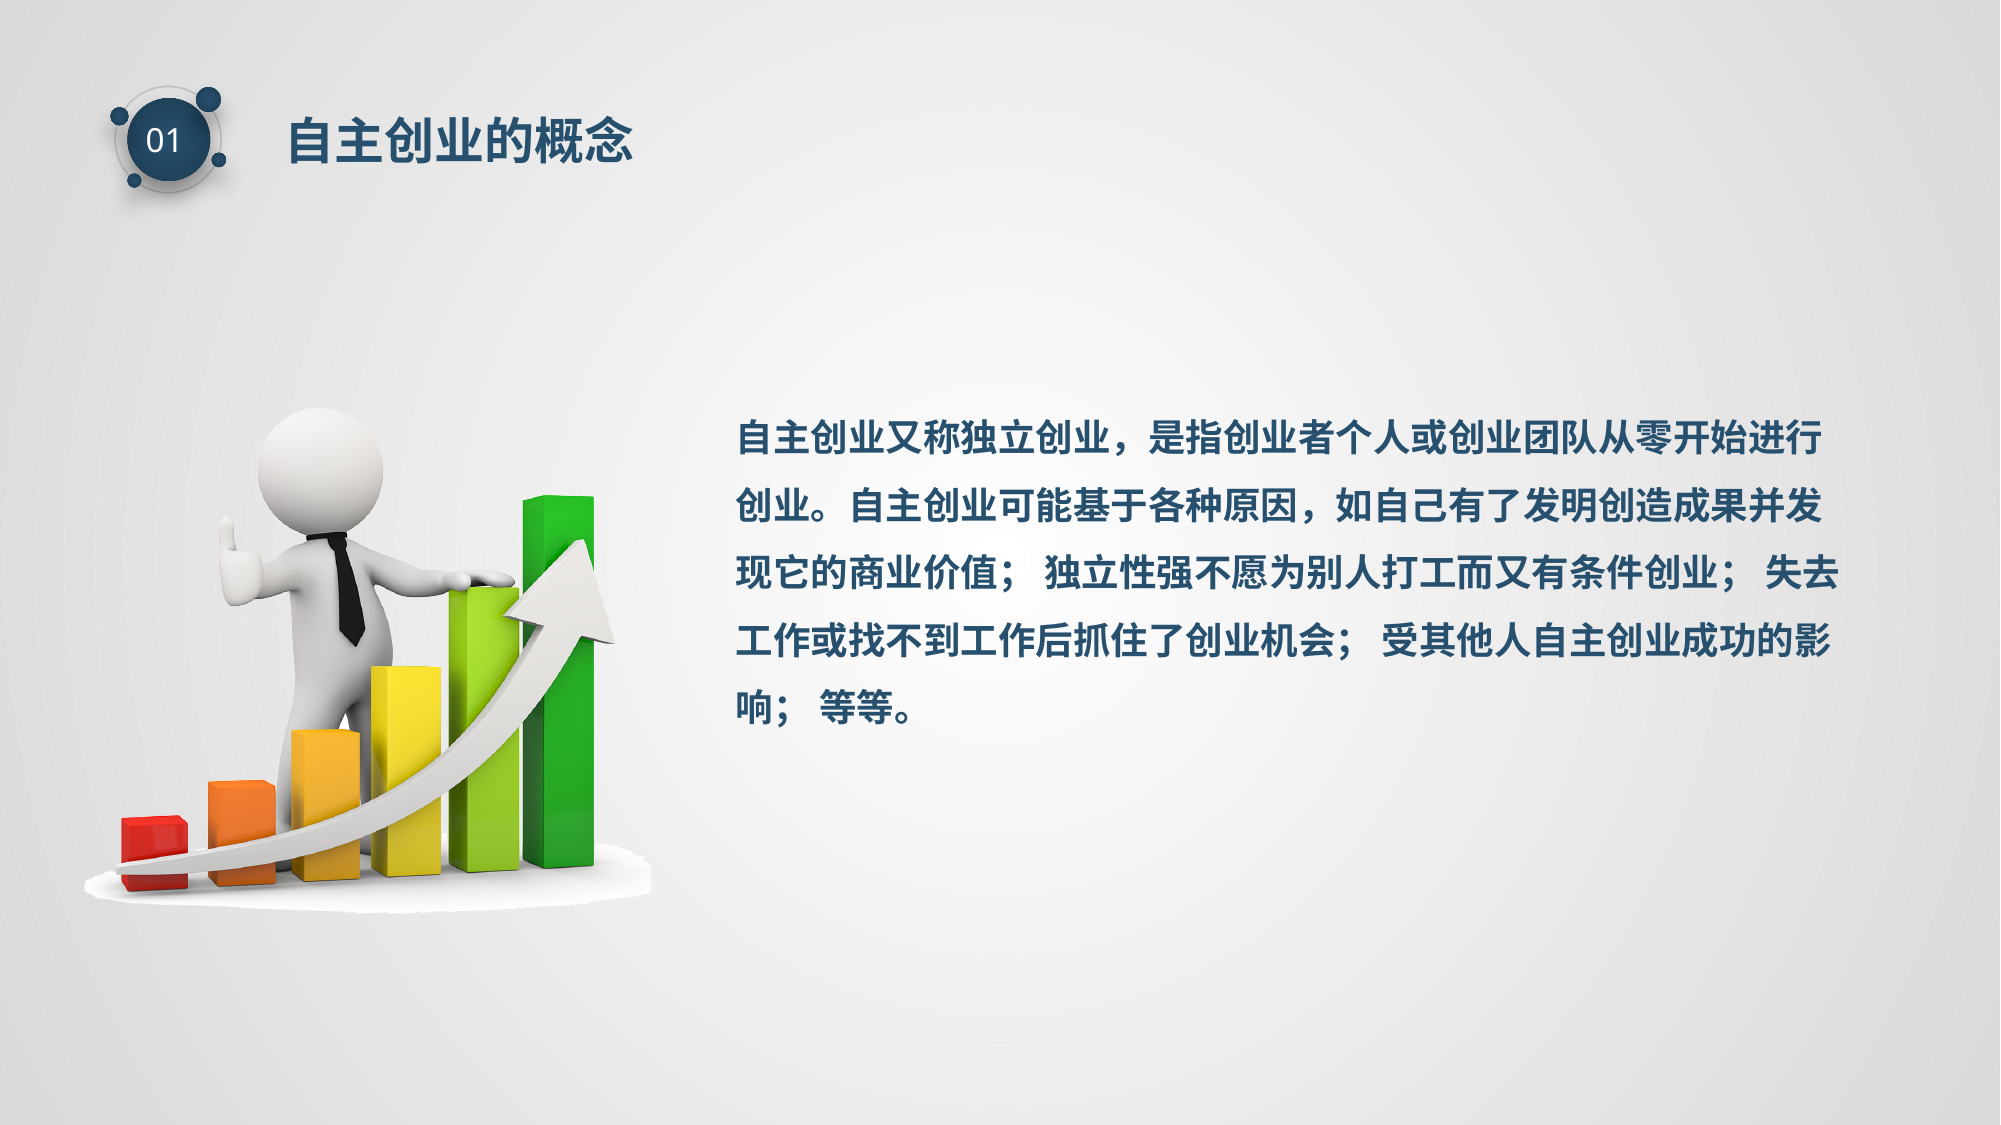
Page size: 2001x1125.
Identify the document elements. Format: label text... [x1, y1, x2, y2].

text_box 自主创业又称独立创业，是指创业者个人或创业团队从零开始进行创业。自主创业可能基于各种原因，如自己有了发明创造成果并发现它的商业价值； 独立性强不愿为别人打工而又有条件创业； 失去工作或找不到工作后抓住了创业机会； 受其他人自主创业成功的影响； 等等。 [721, 384, 1873, 737]
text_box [110, 86, 226, 193]
picture [83, 350, 651, 918]
text_box 自主创业的概念 [270, 101, 650, 177]
